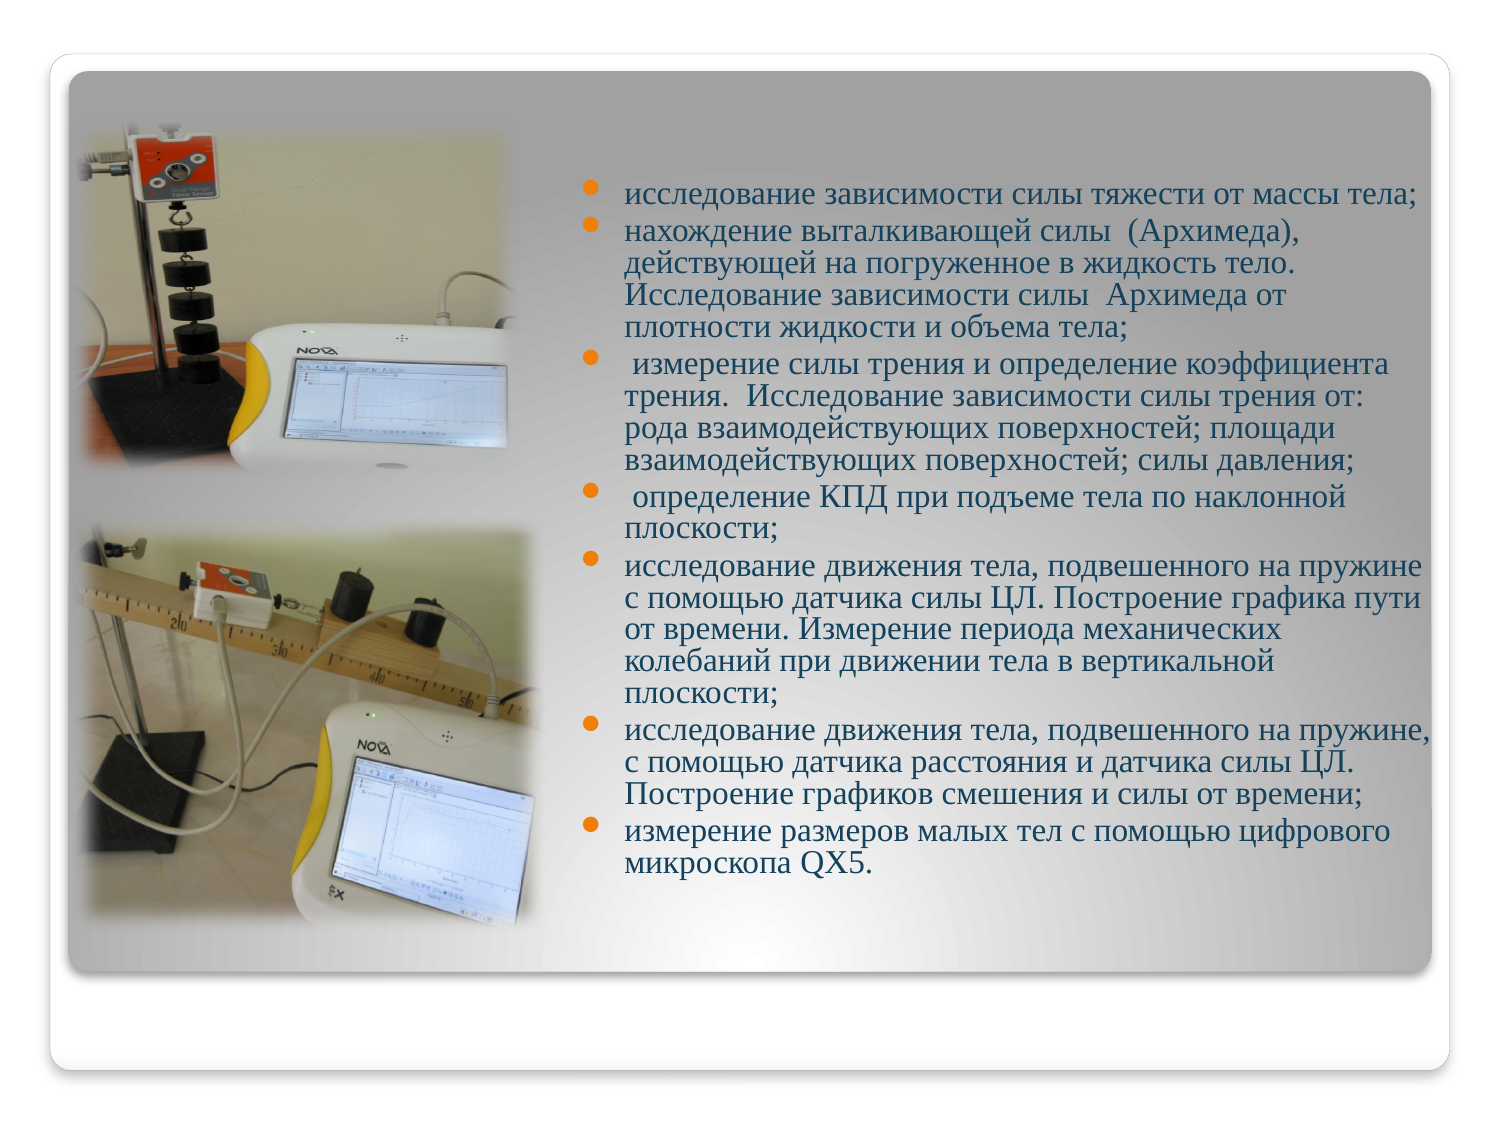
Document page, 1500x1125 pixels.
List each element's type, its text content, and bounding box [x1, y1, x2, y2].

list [70, 515, 546, 934]
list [70, 116, 521, 477]
list исследование зависимости силы тяжести от массы тела; нахождение выталкивающей силы (Архимеда), действующей на погруженное в жидкость тело. Исследование зависимости силы Архимеда от плотности жидкости и объема тела; измерение силы трения и определение коэффициента трения. Исследование зависимости силы трения от: рода взаимодействующих поверхностей; площади взаимодействующих поверхностей; силы давления; определение КПД при подъеме тела по наклонной плоскости; исследование движения тела, подвешенного на пружине с помощью датчика силы ЦЛ. Построение графика пути от времени. Измерение периода механических колебаний при движении тела в вертикальной плоскости; исследование движения тела, подвешенного на пружине, с помощью датчика расстояния и датчика силы ЦЛ. Построение графиков смешения и силы от времени; измерение размеров малых тел с помощью цифрового микроскопа QX5. [550, 164, 1451, 1052]
title [75, 45, 1425, 234]
